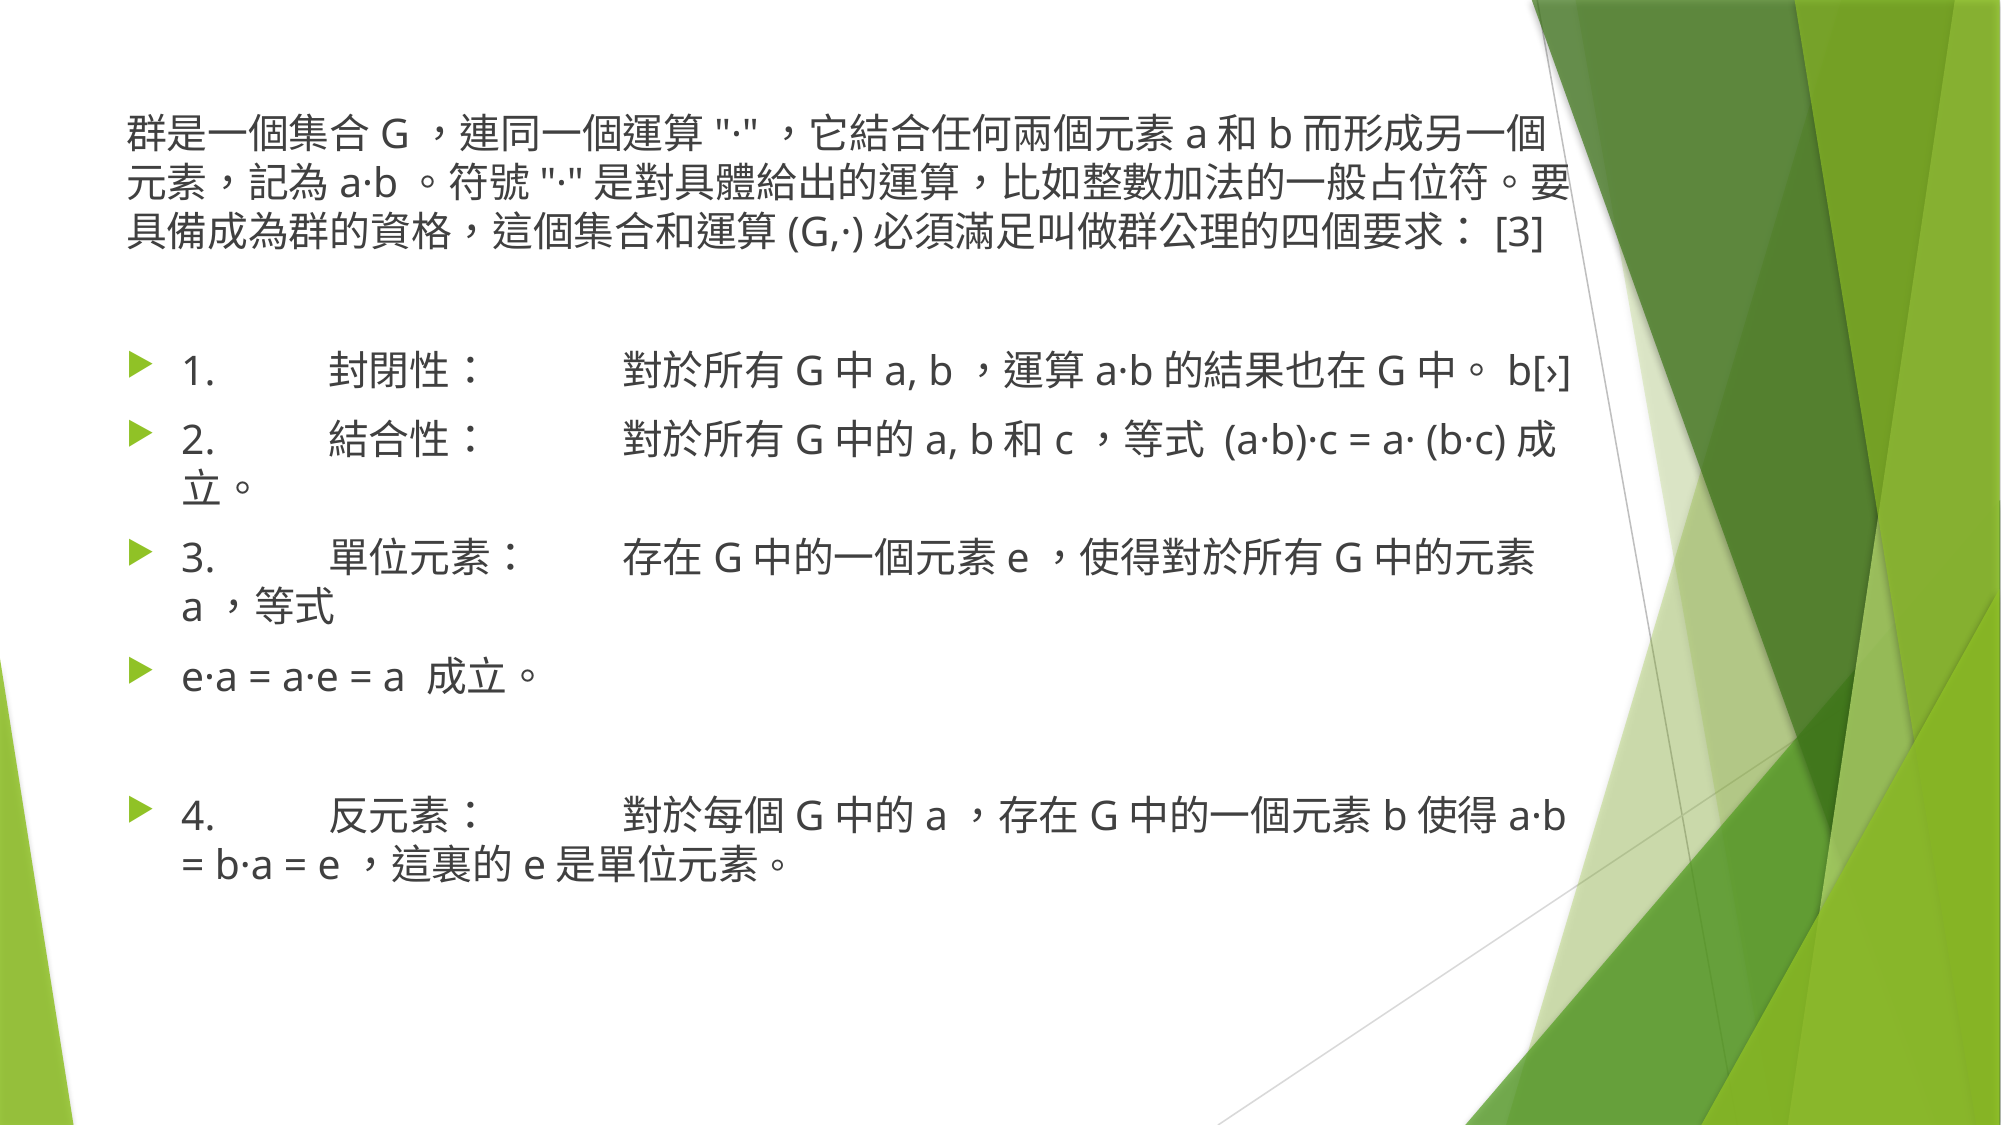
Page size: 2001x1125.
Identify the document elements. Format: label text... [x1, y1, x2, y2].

list 群是一個集合G，連同一個運算"·"，它結合任何兩個元素a和b而形成另一個元素，記為a·b。符號"·"是對具體給出的運算，比如整數加法的一般占位符。要具備成為群的資格，這個集合和運算(G,·)必須滿足叫做群公理的四個要求：[3] 1. 封閉性： 對於所有G中a, b，運算a·b的結果也在G中。b[›] 2. 結合性： 對於所有G中的a, b和c，等式 (a·b)·c = a· (b·c)成立。 3. 單位元素： 存在G中的一個元素e，使得對於所有G中的元素a，等式 e·a = a·e = a 成立。 4. 反元素： 對於每個G中的a，存在G中的一個元素b使得a·b = b·a = e，這裏的e是單位元素。 [111, 99, 1598, 991]
